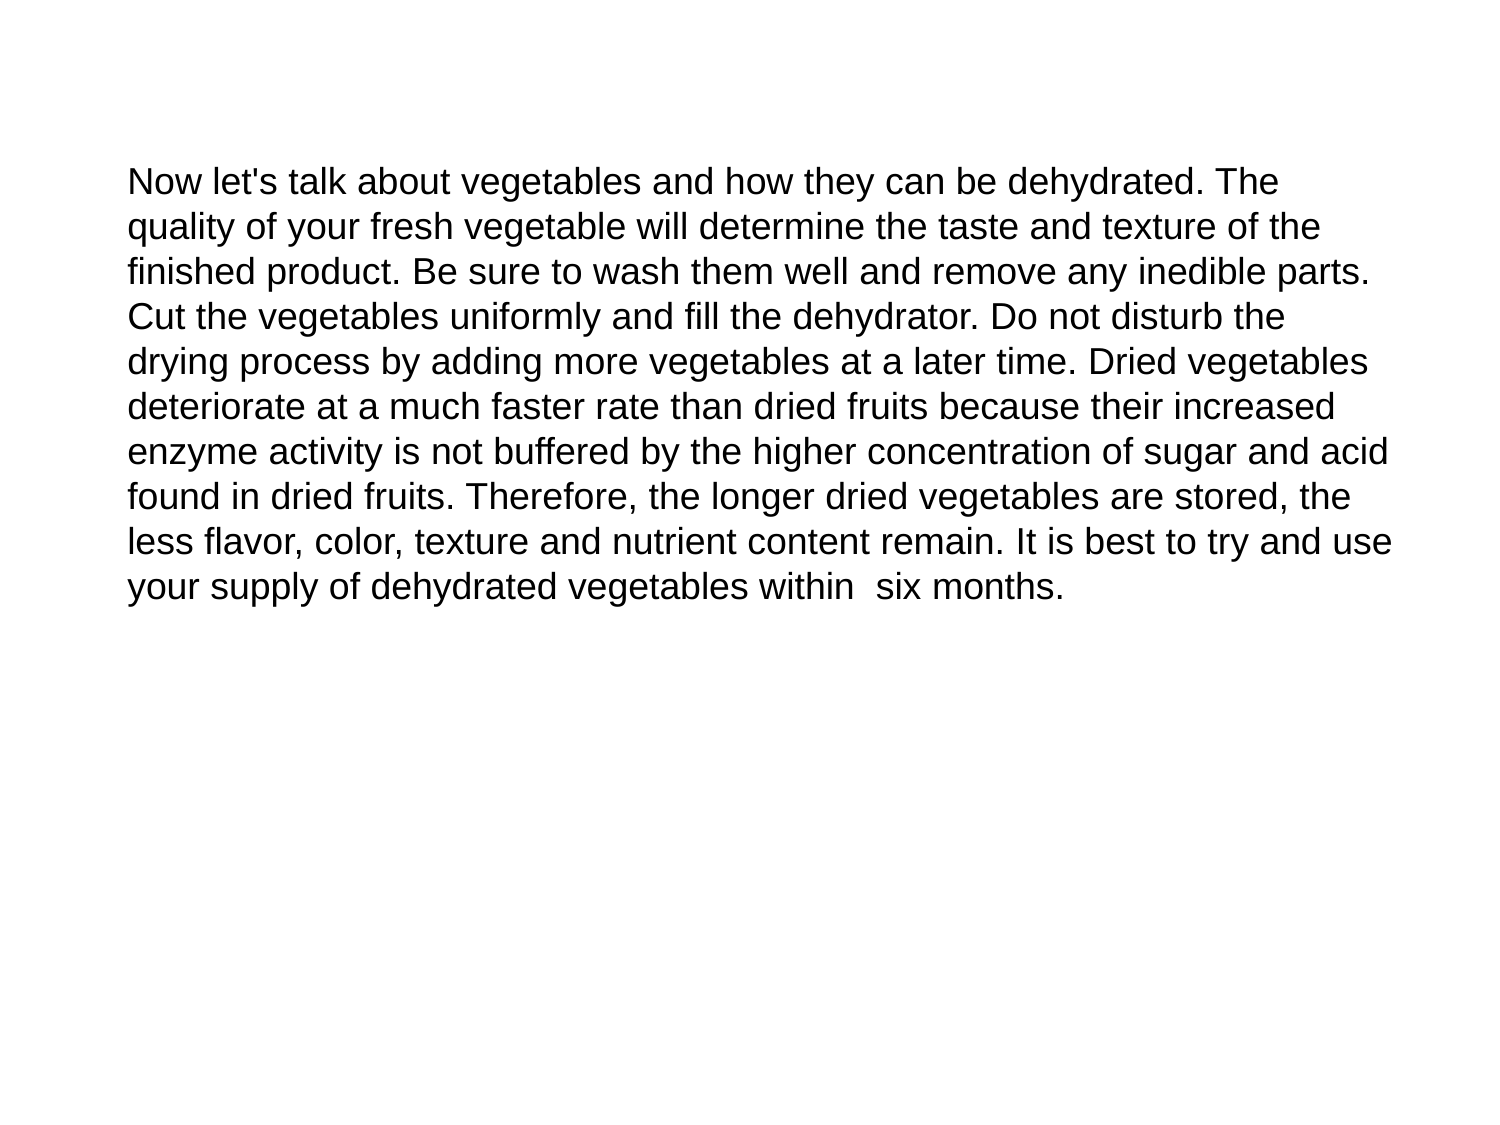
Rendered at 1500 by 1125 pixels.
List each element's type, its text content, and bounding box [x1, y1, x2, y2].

text_box Now let's talk about vegetables and how they can be dehydrated. The quality of your fresh vegetable will determine the taste and texture of the finished product. Be sure to wash them well and remove any inedible parts. Cut the vegetables uniformly and fill the dehydrator. Do not disturb the drying process by adding more vegetables at a later time. Dried vegetables deteriorate at a much faster rate than dried fruits because their increased enzyme activity is not buffered by the higher concentration of sugar and acid found in dried fruits. Therefore, the longer dried vegetables are stored, the less flavor, color, texture and nutrient content remain. It is best to try and use your supply of dehydrated vegetables within six months. [112, 149, 1413, 615]
